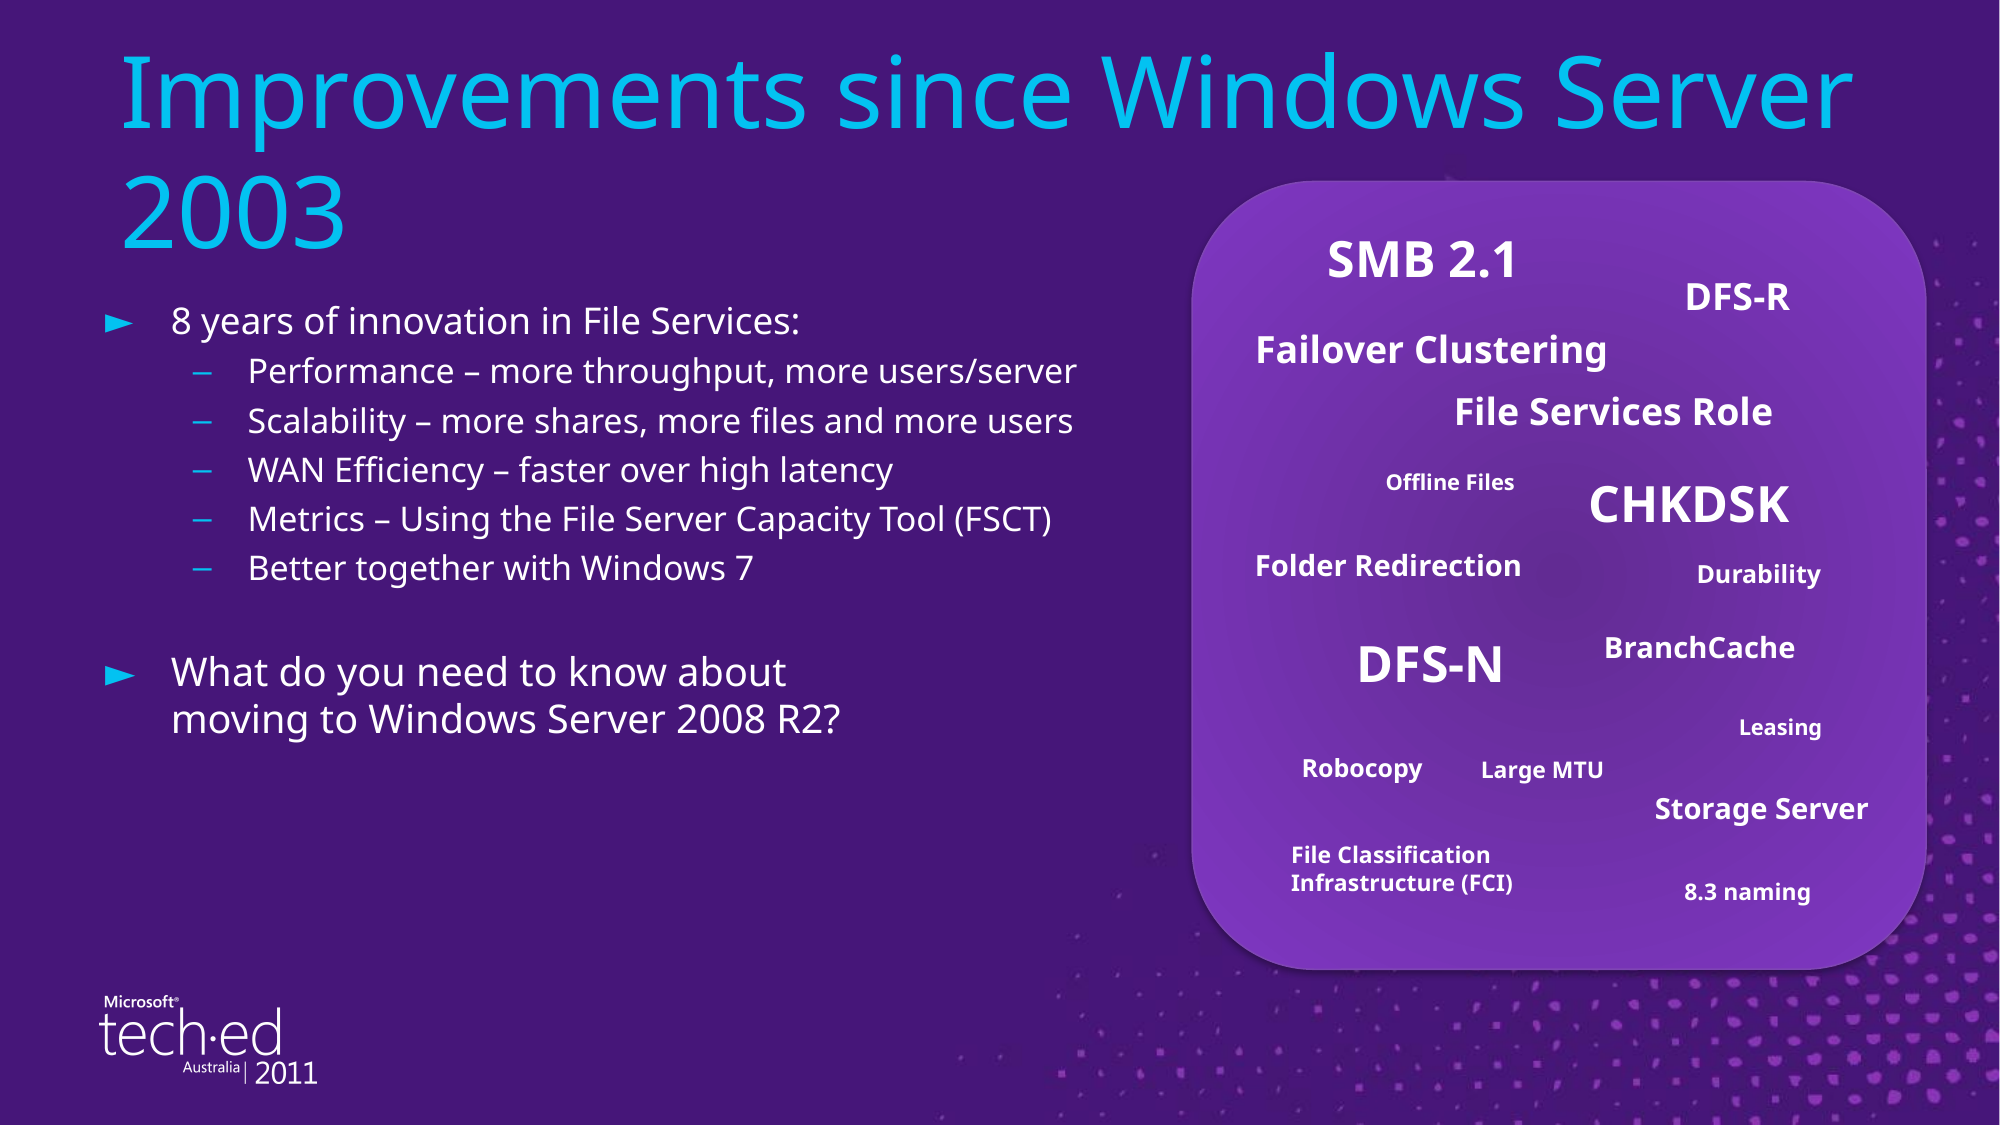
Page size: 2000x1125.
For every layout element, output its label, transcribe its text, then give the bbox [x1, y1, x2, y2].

text_box Robocopy [1286, 745, 1455, 790]
text_box CHKDSK [1573, 464, 1874, 540]
text_box 8.3 naming [1669, 870, 1875, 913]
text_box Offline Files [1370, 461, 1550, 503]
text_box DFS-N [1341, 624, 1573, 700]
text_box Durability [1681, 551, 1875, 597]
text_box File Classification Infrastructure (FCI) [1276, 833, 1632, 904]
list 8 years of innovation in File Services: Performance – more throughput, more users/server Scalability – more shares, more files and more users WAN Efficiency – faster over high latency Metrics – Using the File Server Capacity Tool (FSCT) Better together with Windows 7 What do you need to know about moving to Windows Server 2008 R2? [85, 287, 1106, 863]
text_box BranchCache [1589, 622, 1857, 672]
text_box Leasing [1723, 706, 1857, 747]
text_box Folder Redirection [1240, 539, 1614, 590]
text_box SMB 2.1 [1312, 220, 1602, 295]
text_box DFS-R [1669, 265, 1840, 326]
title Improvements since Windows Server 2003 [99, 54, 1900, 243]
text_box Storage Server [1639, 783, 2000, 833]
text_box File Services Role [1438, 380, 1872, 440]
text_box [1191, 180, 1927, 971]
text_box Failover Clustering [1240, 318, 1703, 379]
text_box Large MTU [1466, 747, 1634, 790]
picture [0, 0, 2000, 1125]
